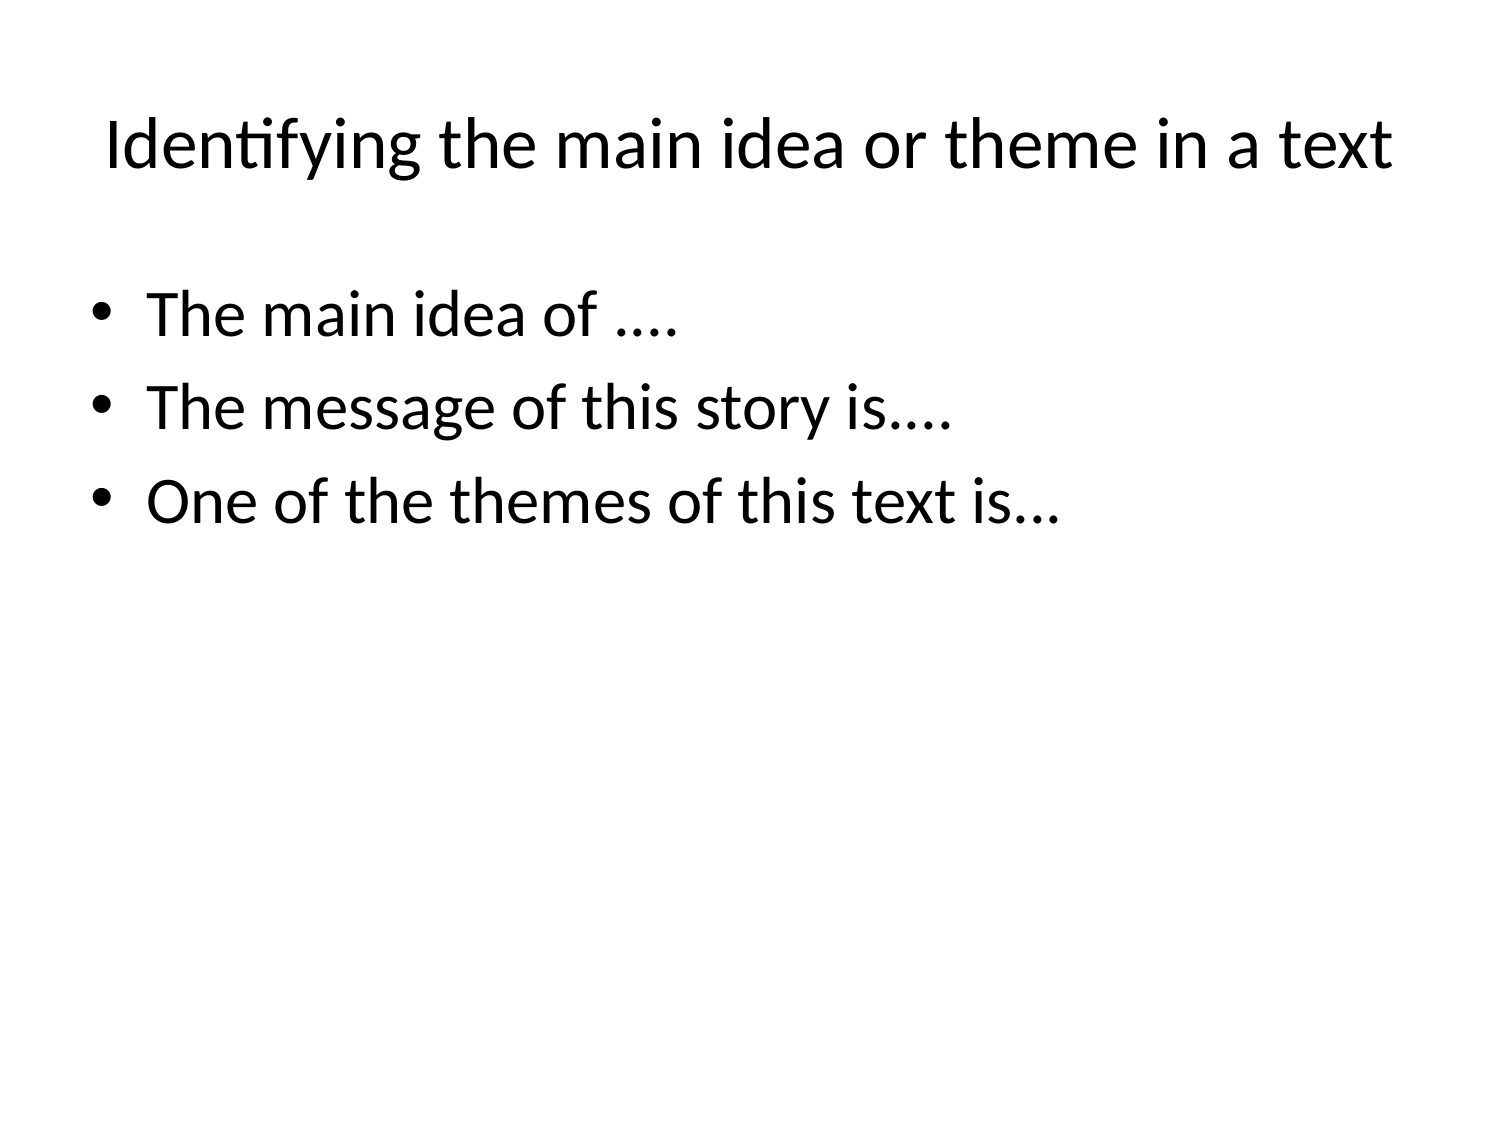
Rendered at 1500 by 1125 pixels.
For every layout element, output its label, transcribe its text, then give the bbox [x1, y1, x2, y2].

list The main idea of .... The message of this story is.... One of the themes of this text is... [75, 262, 1425, 1005]
title Identifying the main idea or theme in a text [75, 45, 1425, 233]
